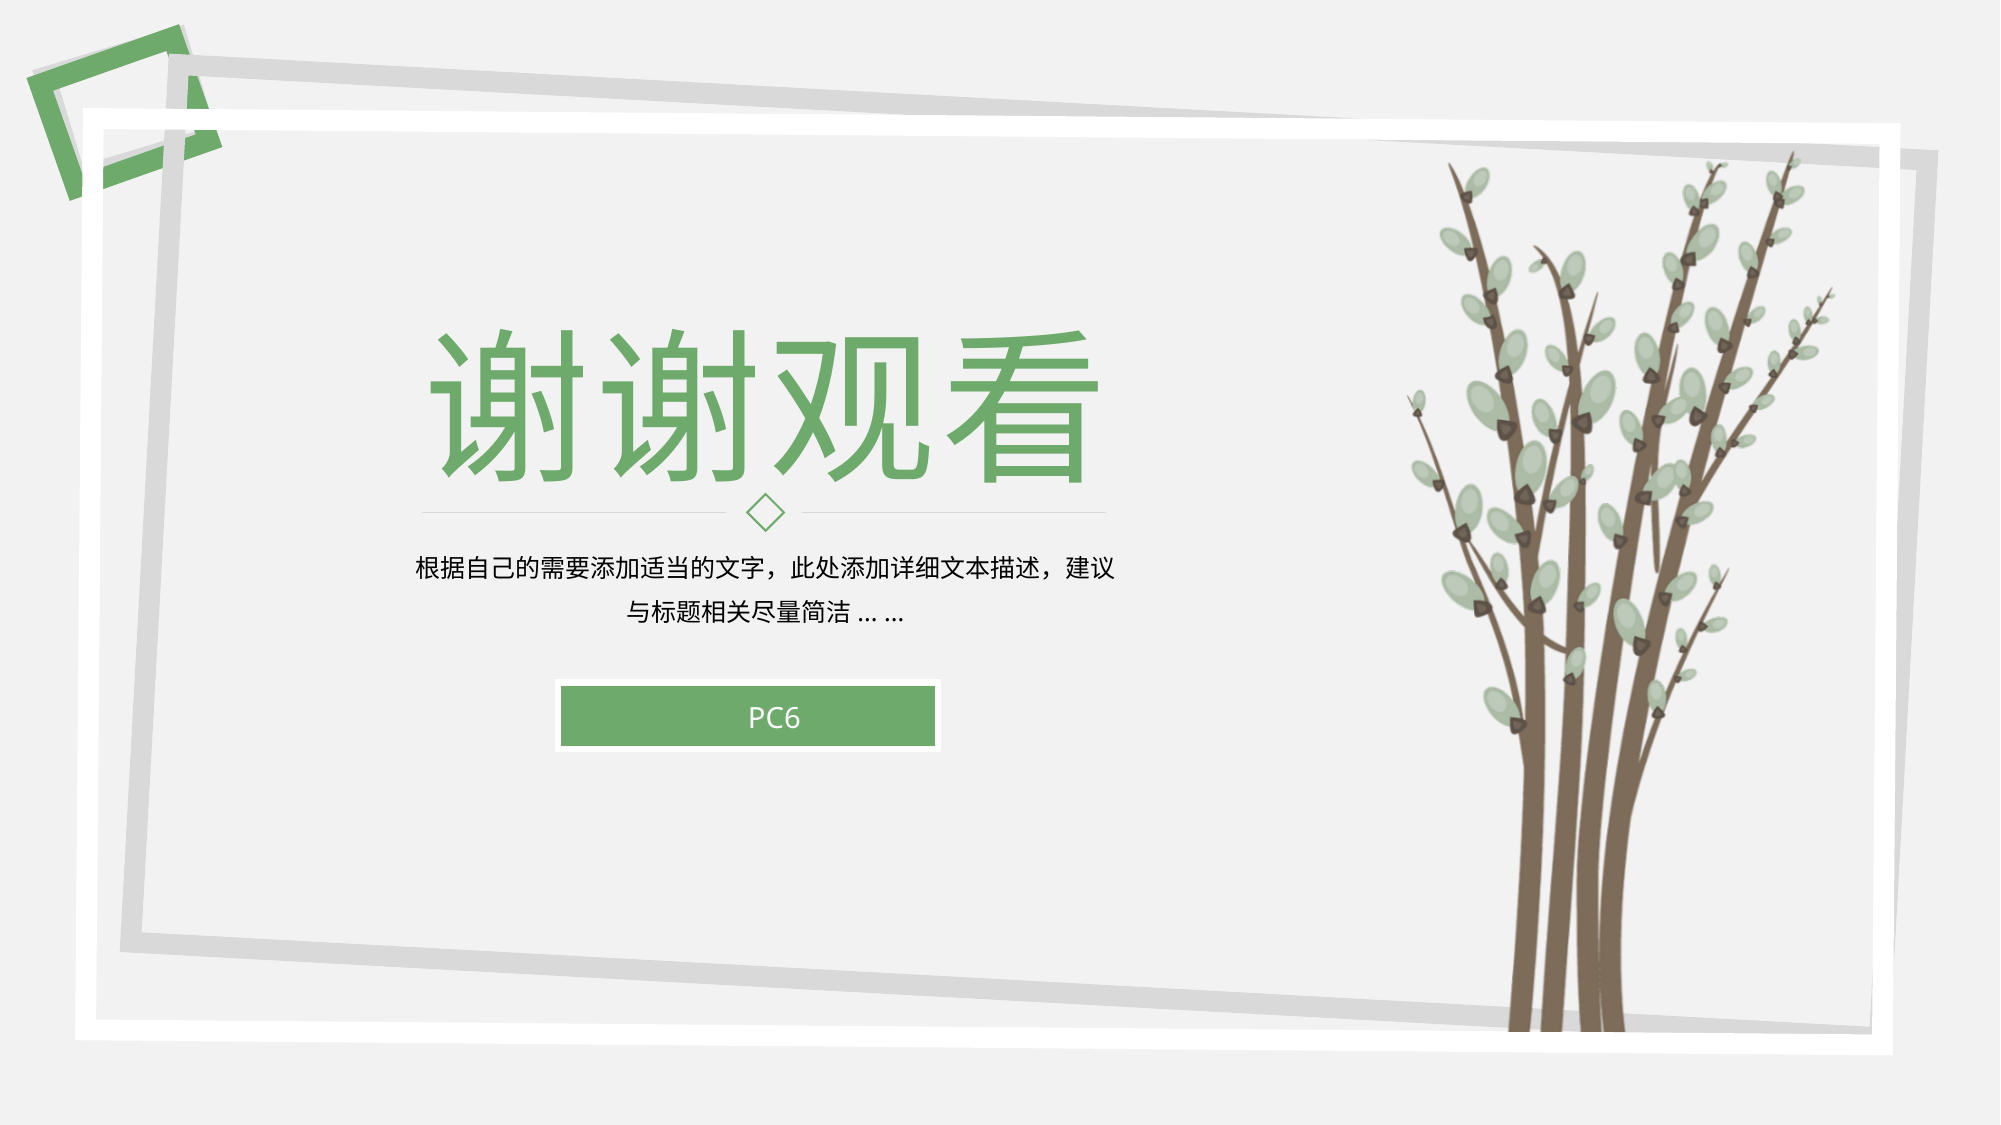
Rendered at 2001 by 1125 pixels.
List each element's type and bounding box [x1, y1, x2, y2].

picture [1342, 71, 1901, 1032]
text_box [558, 682, 939, 750]
text_box [89, 109, 1904, 1038]
text_box [422, 499, 1106, 526]
